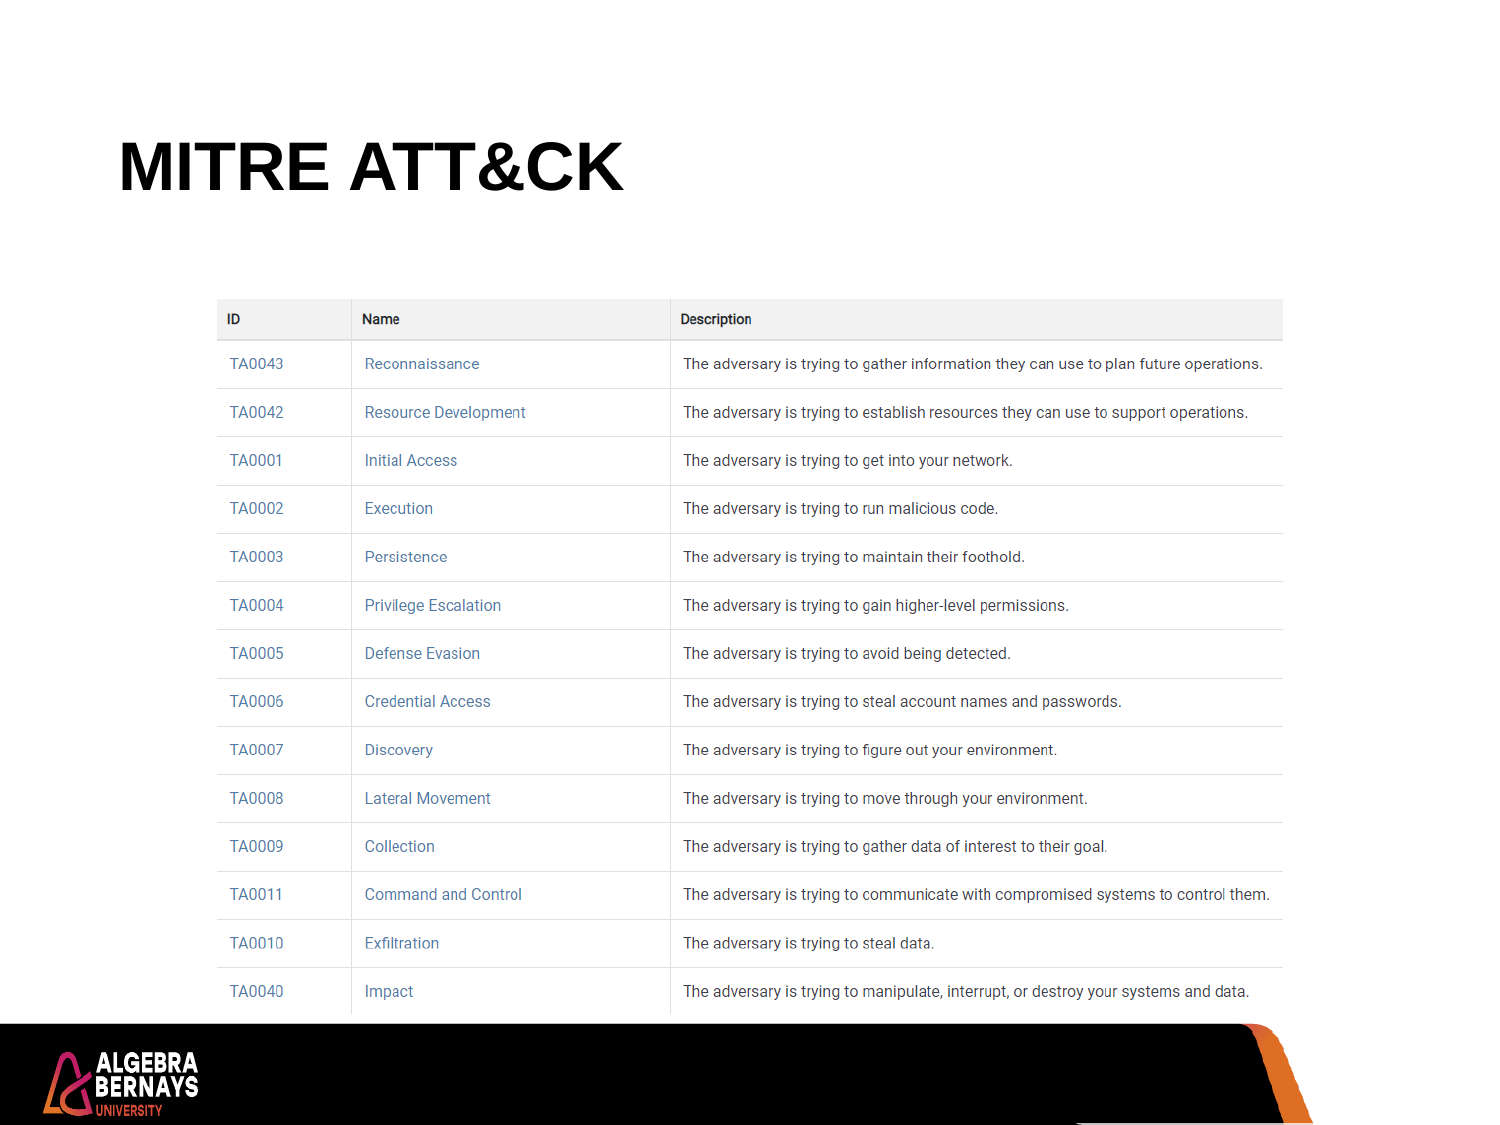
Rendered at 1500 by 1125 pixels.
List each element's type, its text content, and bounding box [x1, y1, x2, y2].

title MITRE ATT&CK [103, 59, 1397, 278]
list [217, 299, 1283, 1014]
picture [0, 1023, 1468, 1125]
